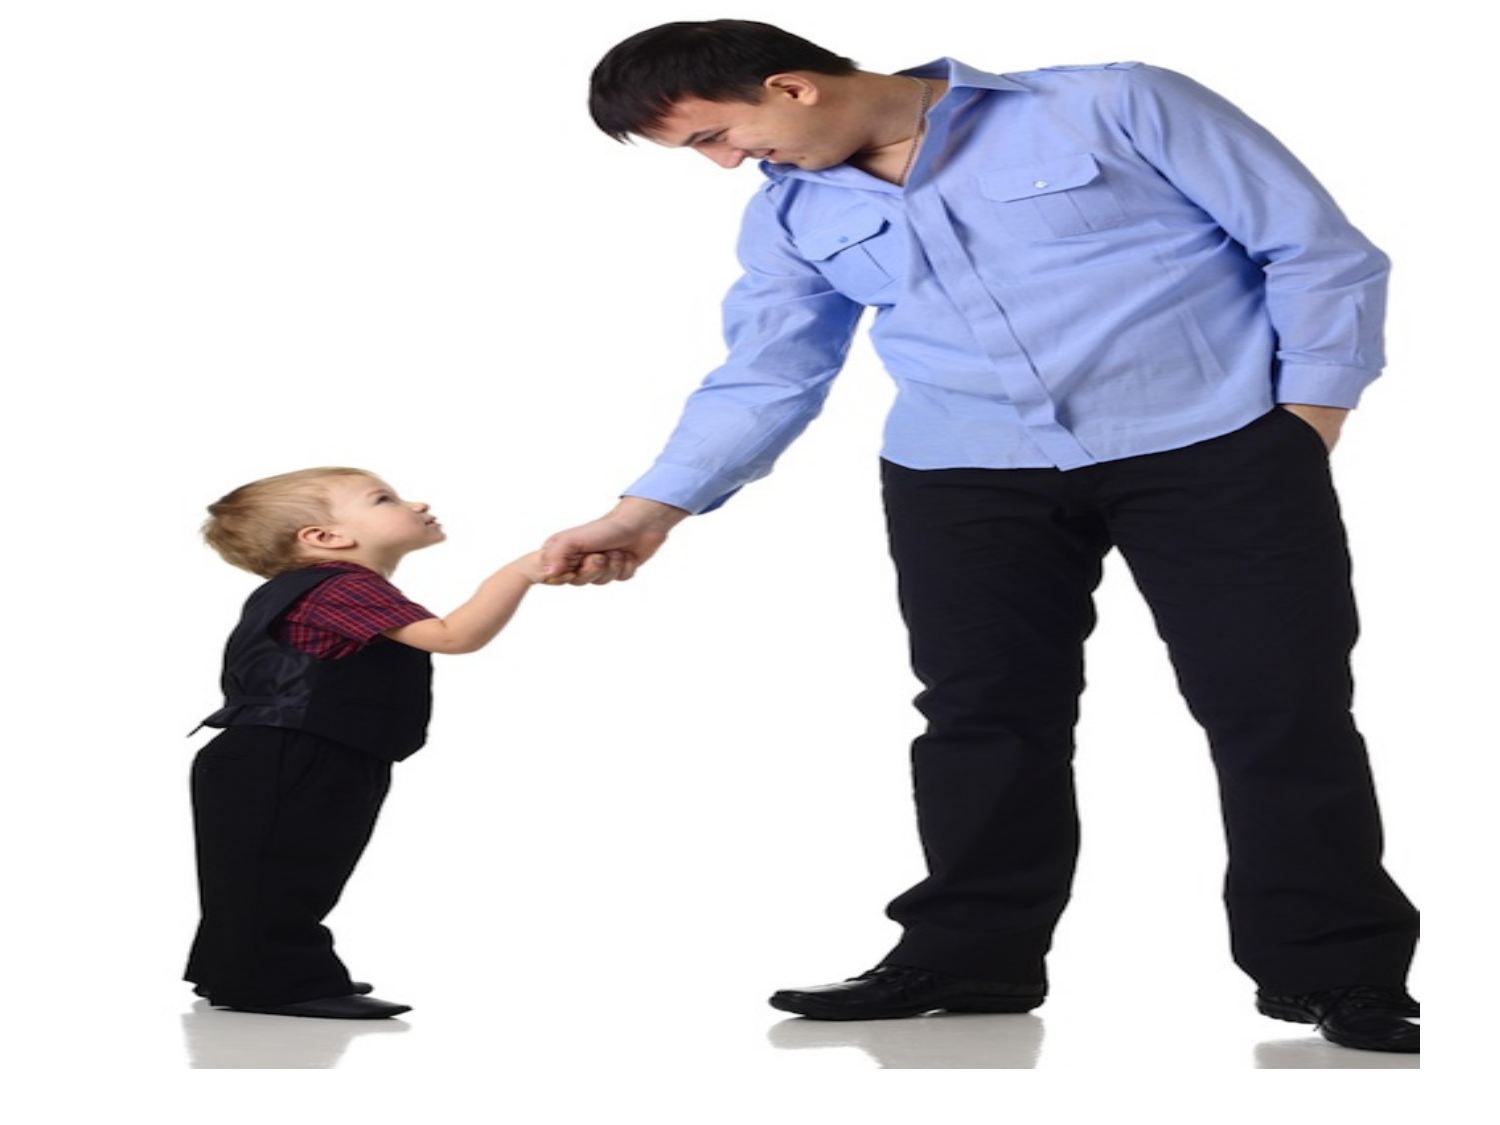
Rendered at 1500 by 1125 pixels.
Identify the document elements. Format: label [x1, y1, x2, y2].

picture [98, 0, 1421, 1069]
